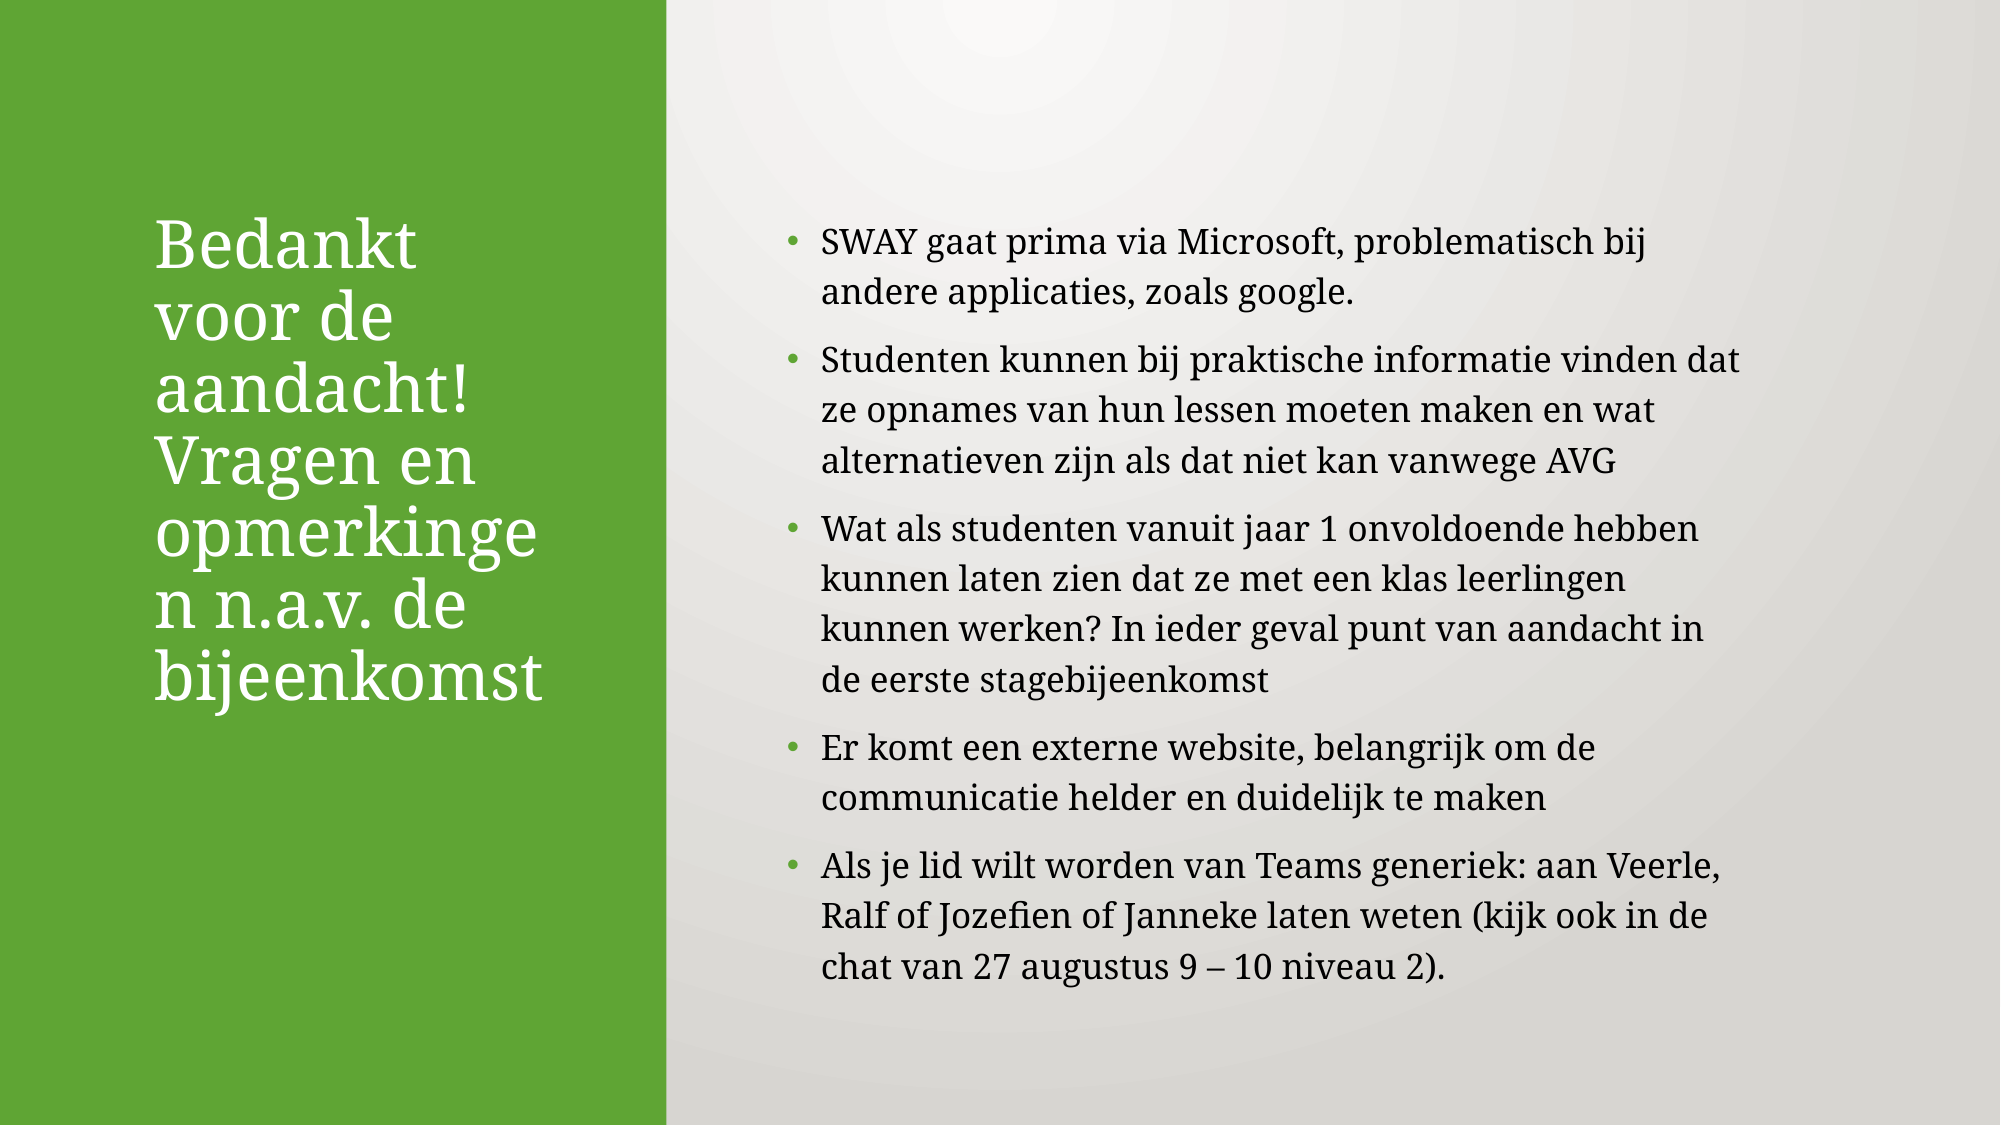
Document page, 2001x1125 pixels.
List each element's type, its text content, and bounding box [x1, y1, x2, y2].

text_box [668, 0, 2000, 1125]
list SWAY gaat prima via Microsoft, problematisch bij andere applicaties, zoals google. Studenten kunnen bij praktische informatie vinden dat ze opnames van hun lessen moeten maken en wat alternatieven zijn als dat niet kan vanwege AVG Wat als studenten vanuit jaar 1 onvoldoende hebben kunnen laten zien dat ze met een klas leerlingen kunnen werken? In ieder geval punt van aandacht in de eerste stagebijeenkomst Er komt een externe website, belangrijk om de communicatie helder en duidelijk te maken Als je lid wilt worden van Teams generiek: aan Veerle, Ralf of Jozefien of Janneke laten weten (kijk ook in de chat van 27 augustus 9 – 10 niveau 2). [771, 203, 1762, 1010]
text_box [0, 0, 668, 1125]
title Bedankt voor de aandacht! Vragen en opmerkingen n.a.v. de bijeenkomst [139, 203, 587, 956]
